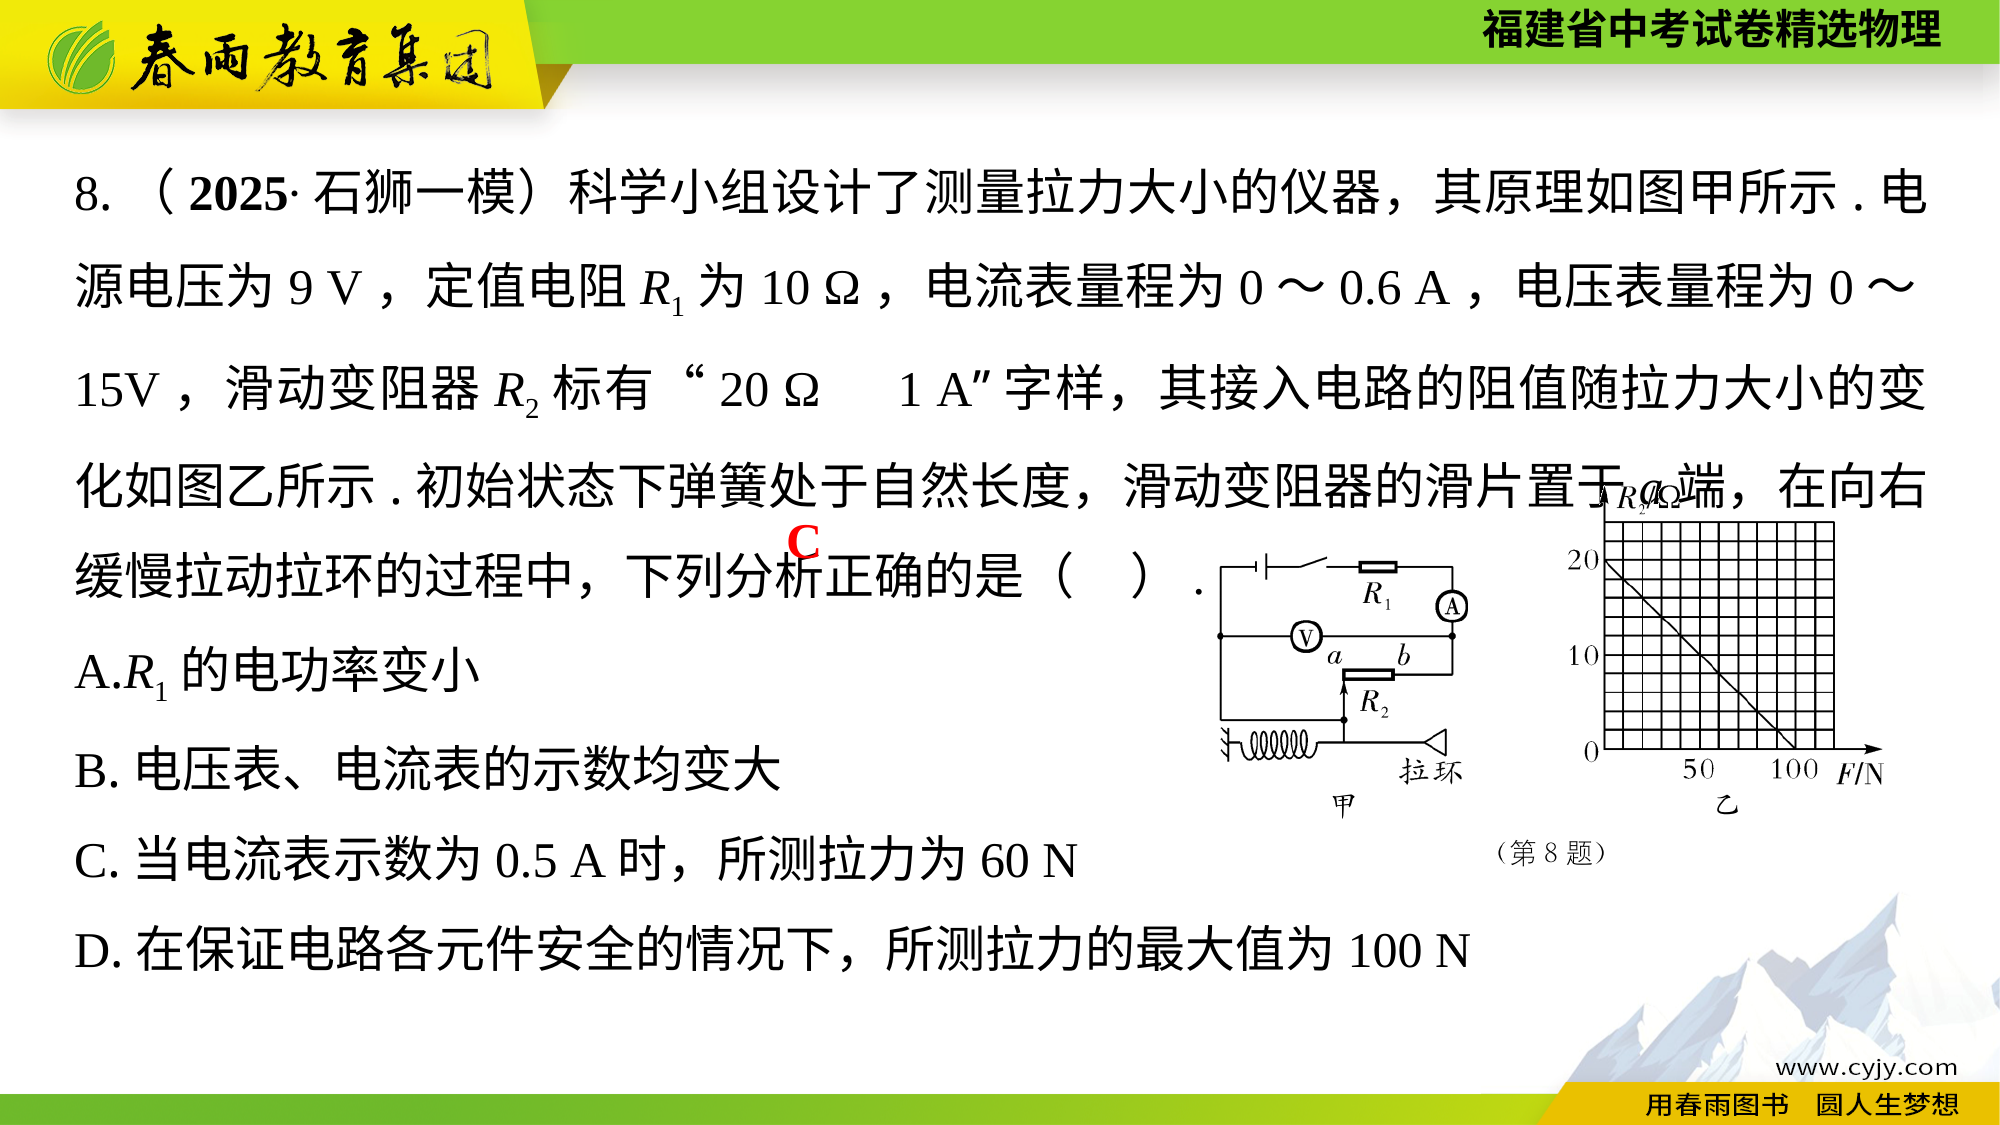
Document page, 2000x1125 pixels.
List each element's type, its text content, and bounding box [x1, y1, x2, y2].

list 8.（2025∙石狮一模）科学小组设计了测量拉力大小的仪器，其原理如图甲所示.电源电压为9 V，定值电阻R1为10 Ω，电流表量程为0～0.6 A，电压表量程为0～15V，滑动变阻器R2标有“20 Ω 1 A”字样，其接入电路的阻值随拉力大小的变化如图乙所示.初始状态下弹簧处于自然长度，滑动变阻器的滑片置于a端，在向右缓慢拉动拉环的过程中，下列分析正确的是（ ）. A.R1的电功率变小 B.电压表、电流表的示数均变大 C.当电流表示数为0.5 A时，所测拉力为60 N D.在保证电路各元件安全的情况下，所测拉力的最大值为100 N [59, 122, 1944, 956]
picture [0, 0, 2000, 1125]
text_box C [771, 501, 837, 576]
